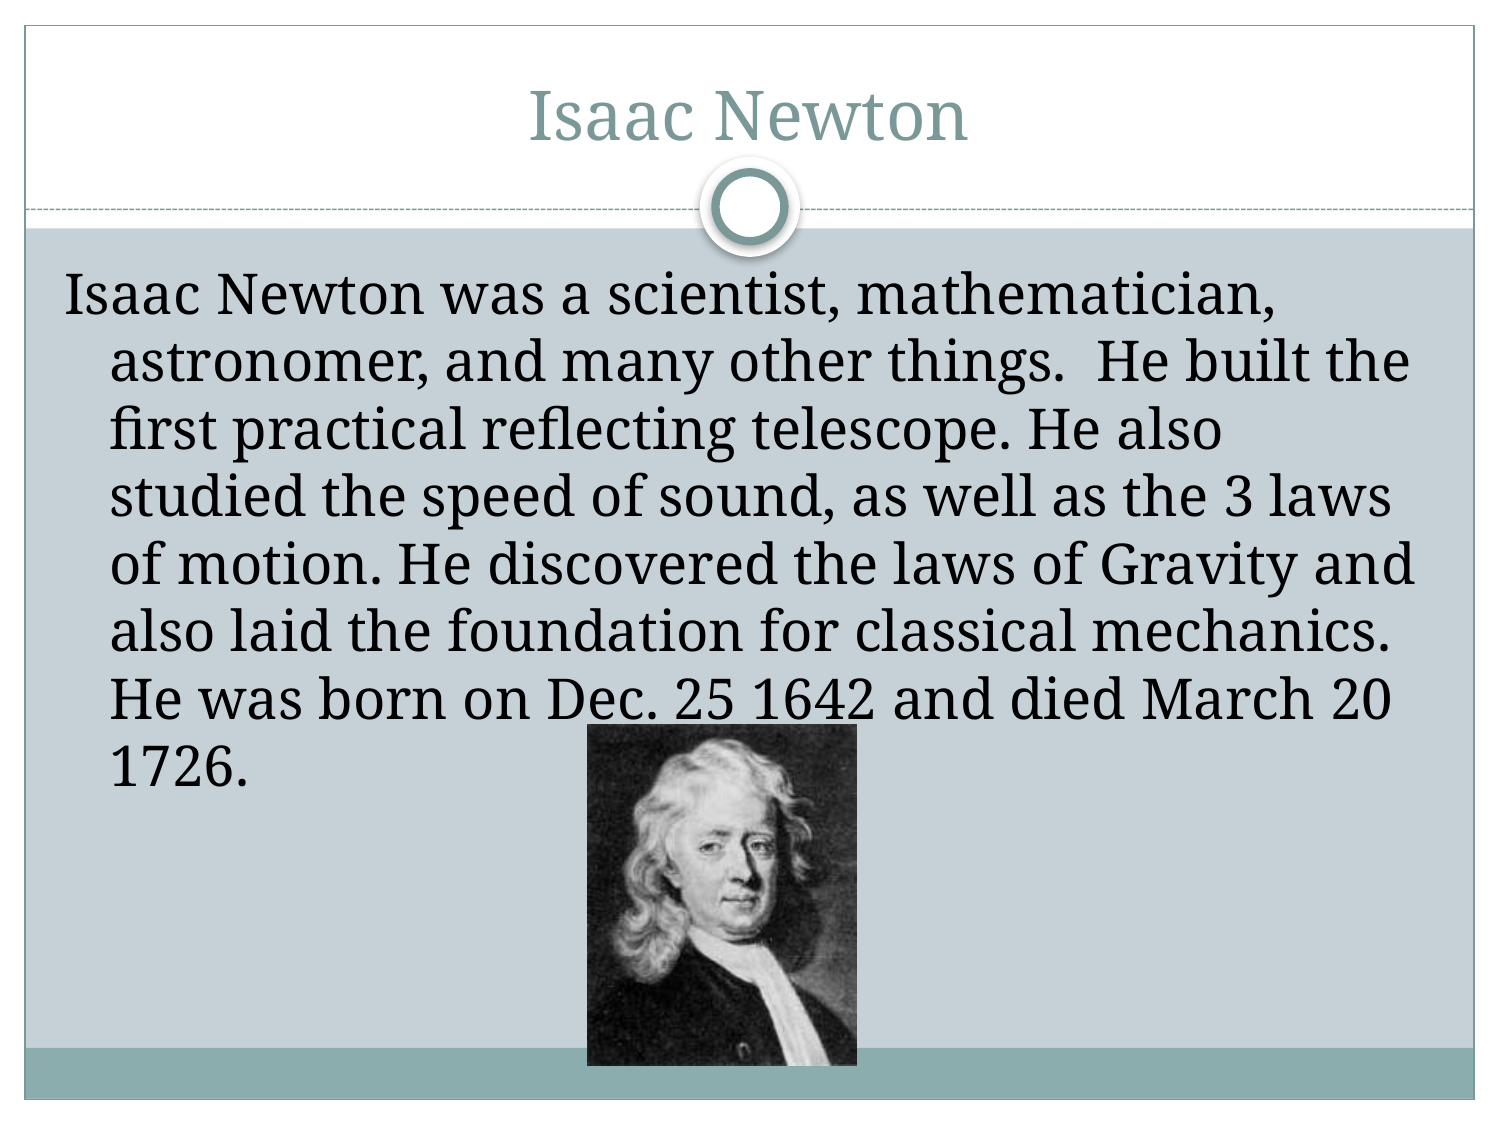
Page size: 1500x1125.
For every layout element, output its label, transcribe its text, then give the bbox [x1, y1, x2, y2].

picture [587, 724, 857, 1066]
list Isaac Newton was a scientist, mathematician, astronomer, and many other things. He built the first practical reflecting telescope. He also studied the speed of sound, as well as the 3 laws of motion. He discovered the laws of Gravity and also laid the foundation for classical mechanics. He was born on Dec. 25 1642 and died March 20 1726. [49, 250, 1445, 1001]
title Isaac Newton [49, 37, 1450, 162]
